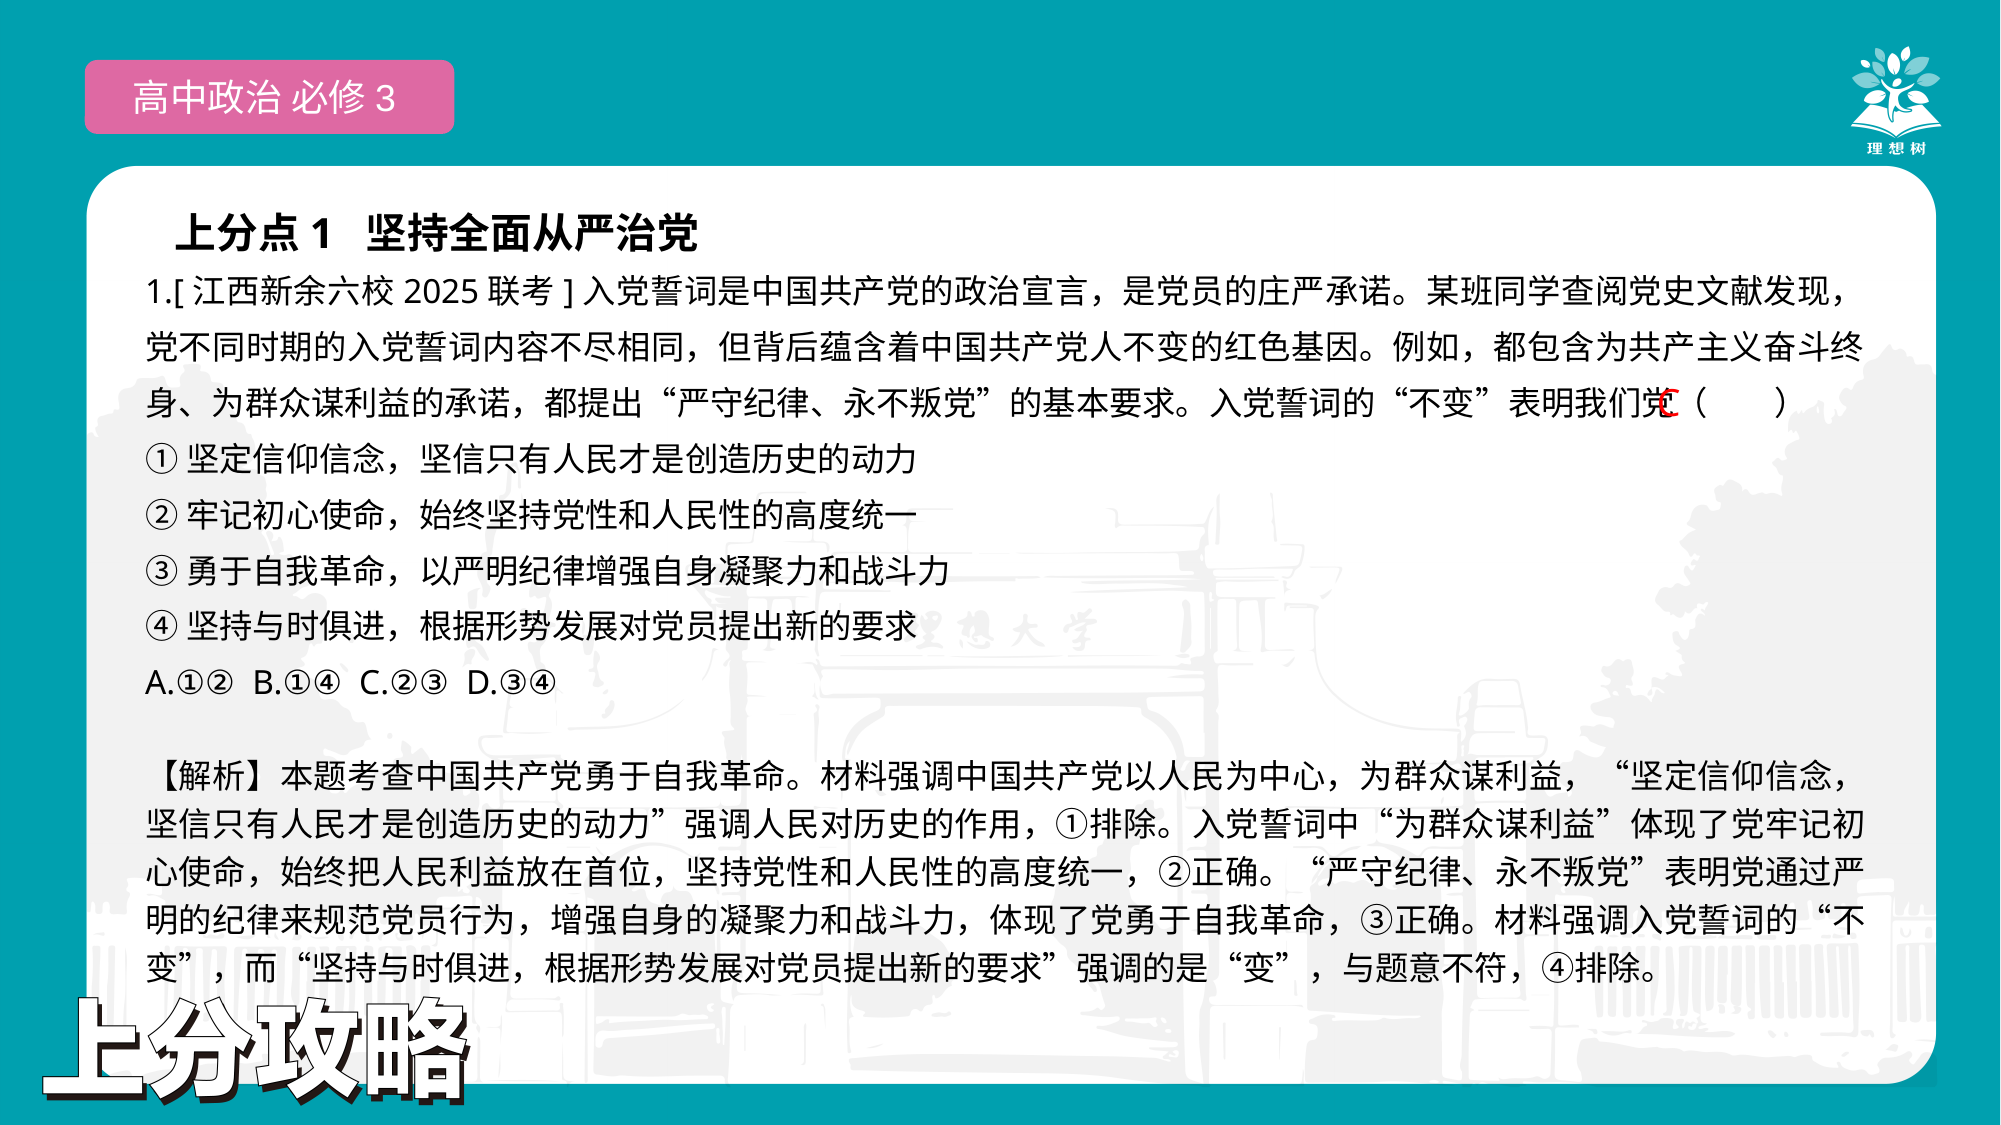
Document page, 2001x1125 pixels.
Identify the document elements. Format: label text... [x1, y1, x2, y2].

picture [0, 0, 2001, 1125]
text_box 1.[江西新余六校2025联考]入党誓词是中国共产党的政治宣言，是党员的庄严承诺。某班同学查阅党史文献发现，党不同时期的入党誓词内容不尽相同，但背后蕴含着中国共产党人不变的红色基因。例如，都包含为共产主义奋斗终身、为群众谋利益的承诺，都提出“严守纪律、永不叛党”的基本要求。入党誓词的“不变”表明我们党（ ） ①坚定信仰信念，坚信只有人民才是创造历史的动力 ②牢记初心使命，始终坚持党性和人民性的高度统一 ③勇于自我革命，以严明纪律增强自身凝聚力和战斗力 ④坚持与时俱进，根据形势发展对党员提出新的要求 A.①② B.①④ C.②③ D.③④ [130, 247, 1880, 709]
text_box 高中政治 必修3 [83, 58, 456, 135]
text_box 上分点1 坚持全面从严治党 [159, 199, 1206, 264]
text_box C [1632, 348, 1749, 431]
text_box 【解析】本题考查中国共产党勇于自我革命。材料强调中国共产党以人民为中心，为群众谋利益，“坚定信仰信念，坚信只有人民才是创造历史的动力”强调人民对历史的作用，①排除。入党誓词中“为群众谋利益”体现了党牢记初心使命，始终把人民利益放在首位，坚持党性和人民性的高度统一，②正确。“严守纪律、永不叛党”表明党通过严明的纪律来规范党员行为，增强自身的凝聚力和战斗力，体现了党勇于自我革命，③正确。材料强调入党誓词的“不变”，而“坚持与时俱进，根据形势发展对党员提出新的要求”强调的是“变”，与题意不符，④排除。 [130, 740, 1881, 995]
